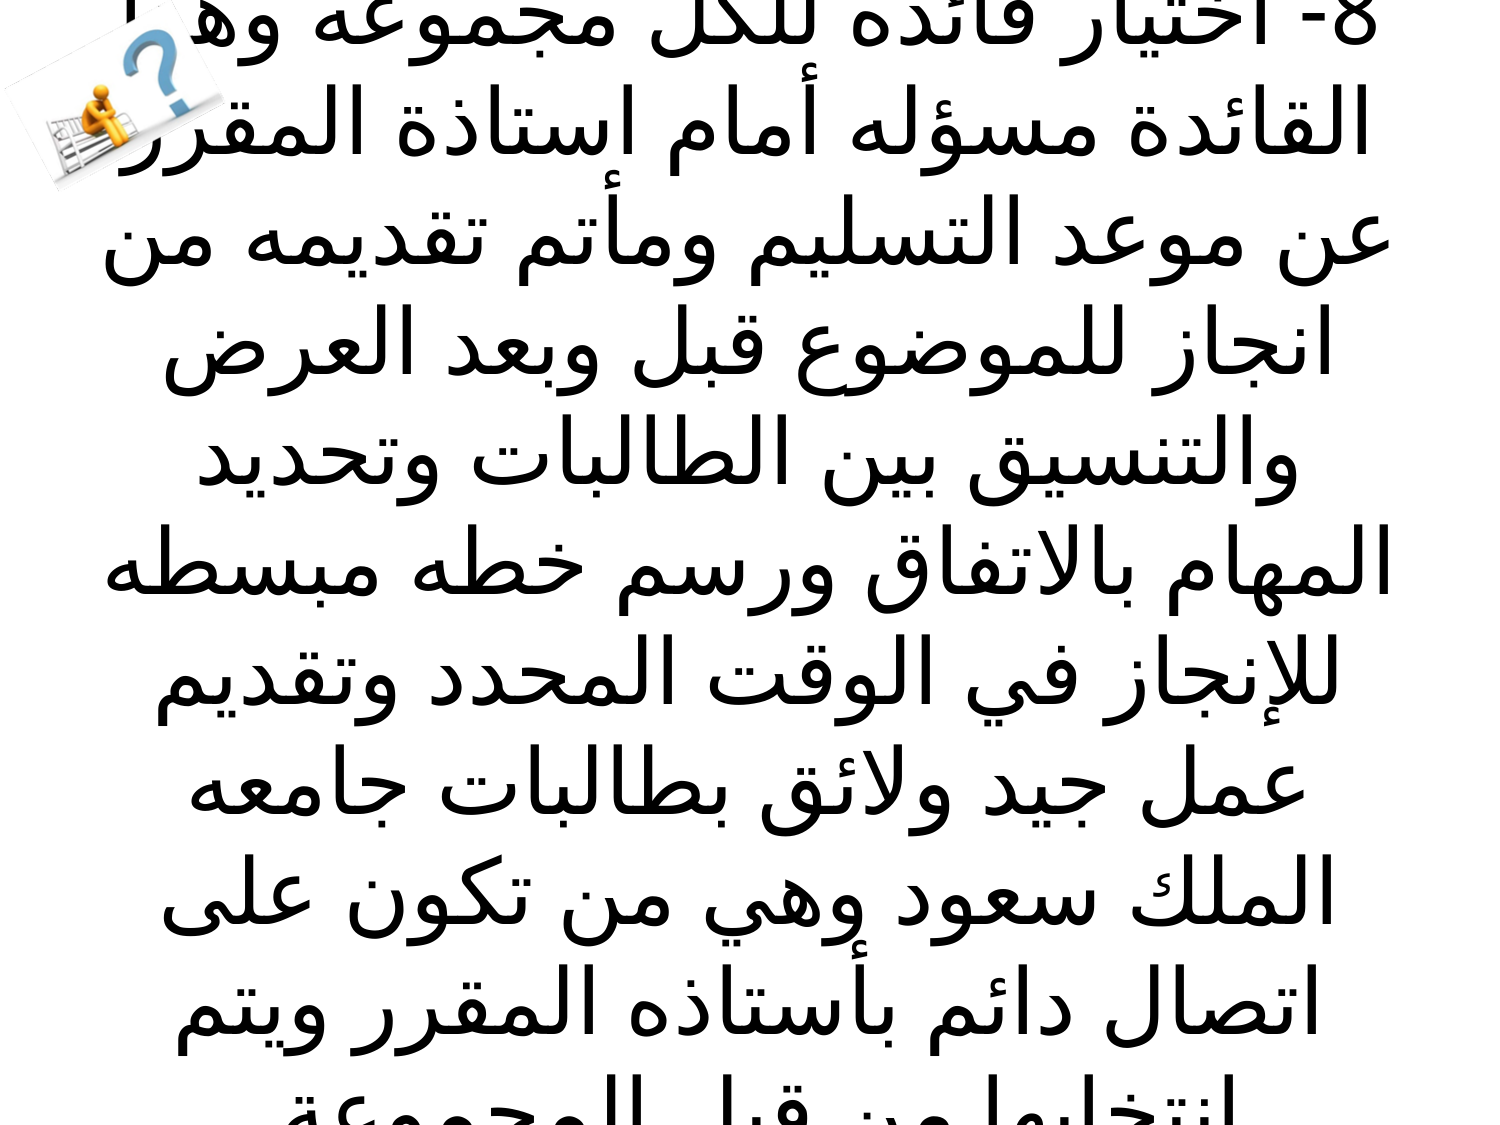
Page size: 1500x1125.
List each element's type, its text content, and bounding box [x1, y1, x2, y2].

picture [3, 0, 226, 193]
title 8- اختيار قائده للكل مجموعه وهذا القائدة مسؤله أمام استاذة المقرر عن موعد التسليم ومأتم تقديمه من انجاز للموضوع قبل وبعد العرض والتنسيق بين الطالبات وتحديد المهام بالاتفاق ورسم خطه مبسطه للإنجاز في الوقت المحدد وتقديم عمل جيد ولائق بطالبات جامعه الملك سعود وهي من تكون على اتصال دائم بأستاذه المقرر ويتم انتخابها من قبل المجموعة [75, 45, 1425, 1071]
